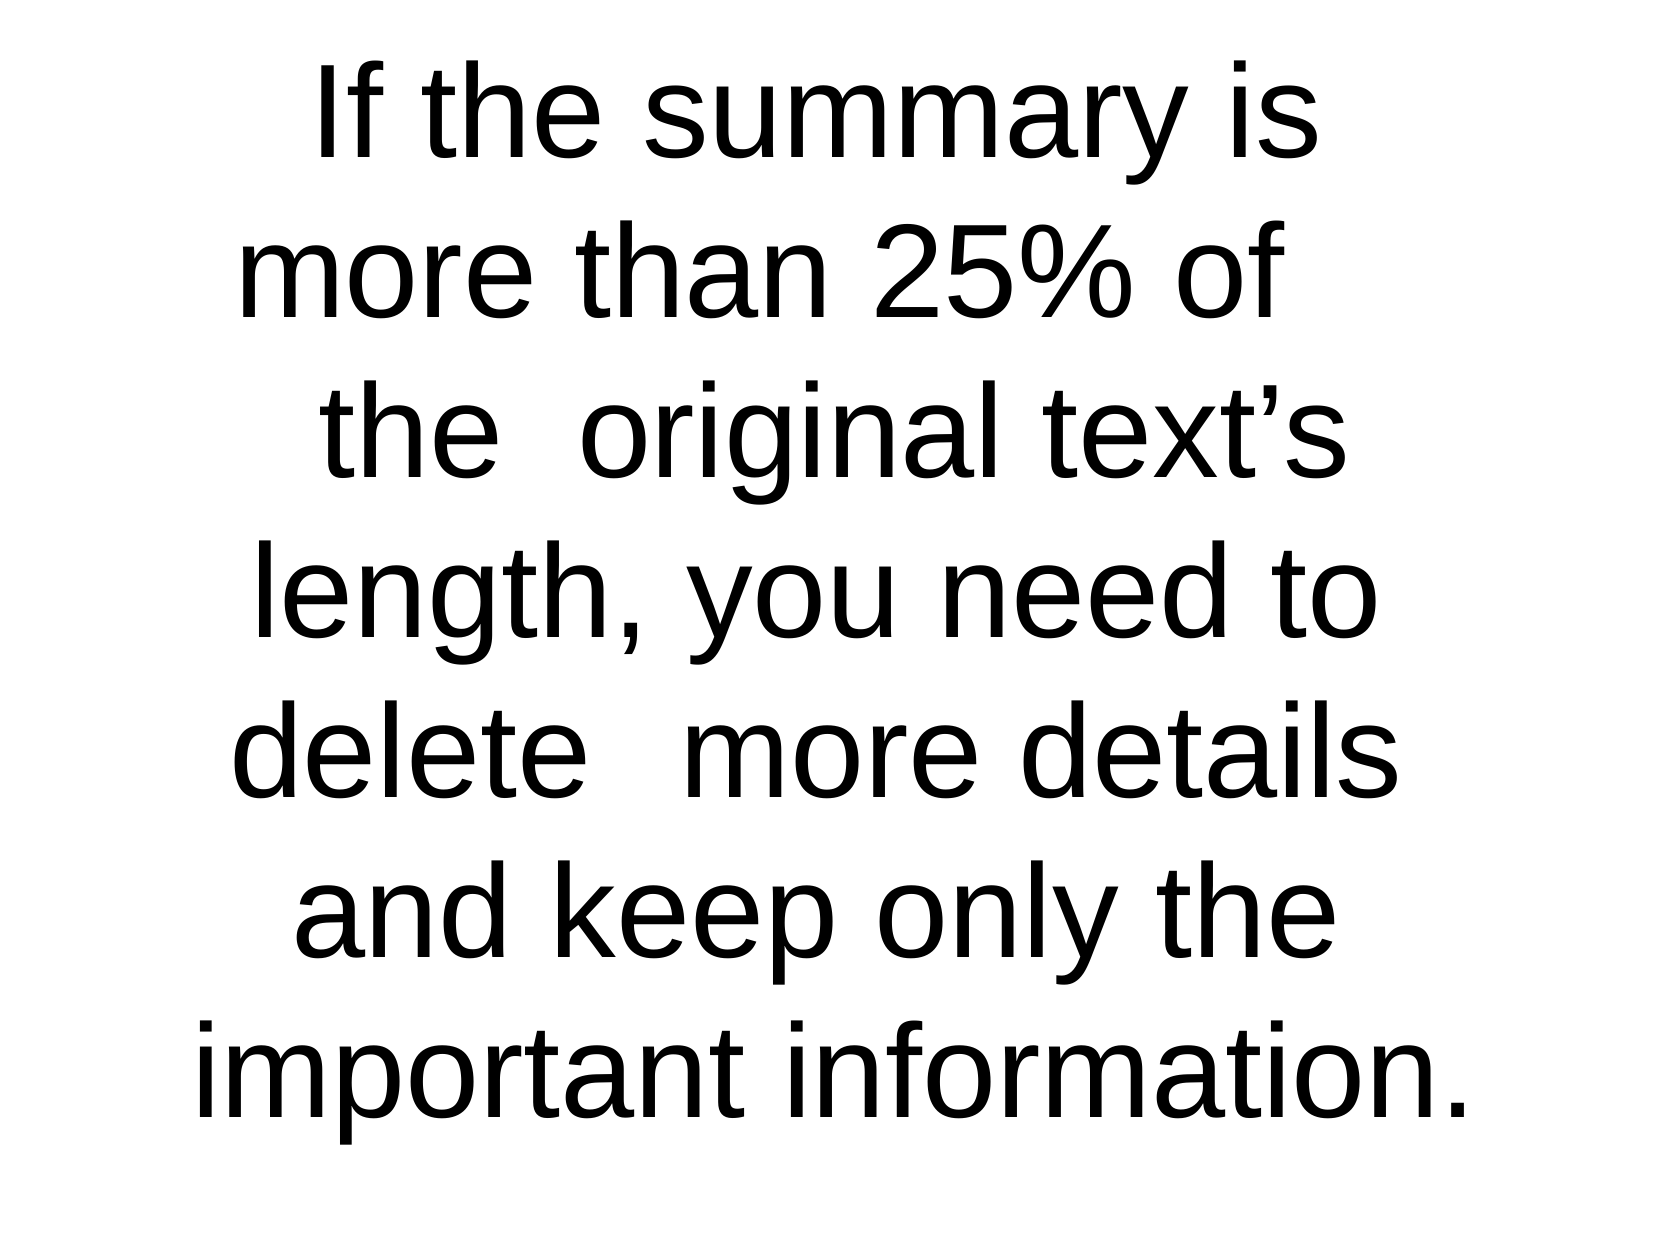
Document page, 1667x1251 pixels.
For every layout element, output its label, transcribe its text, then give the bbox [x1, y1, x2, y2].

text_box If the summary is more than 25% of the original text’s length, you need to delete more details and keep only the important information. [186, 21, 1480, 1144]
